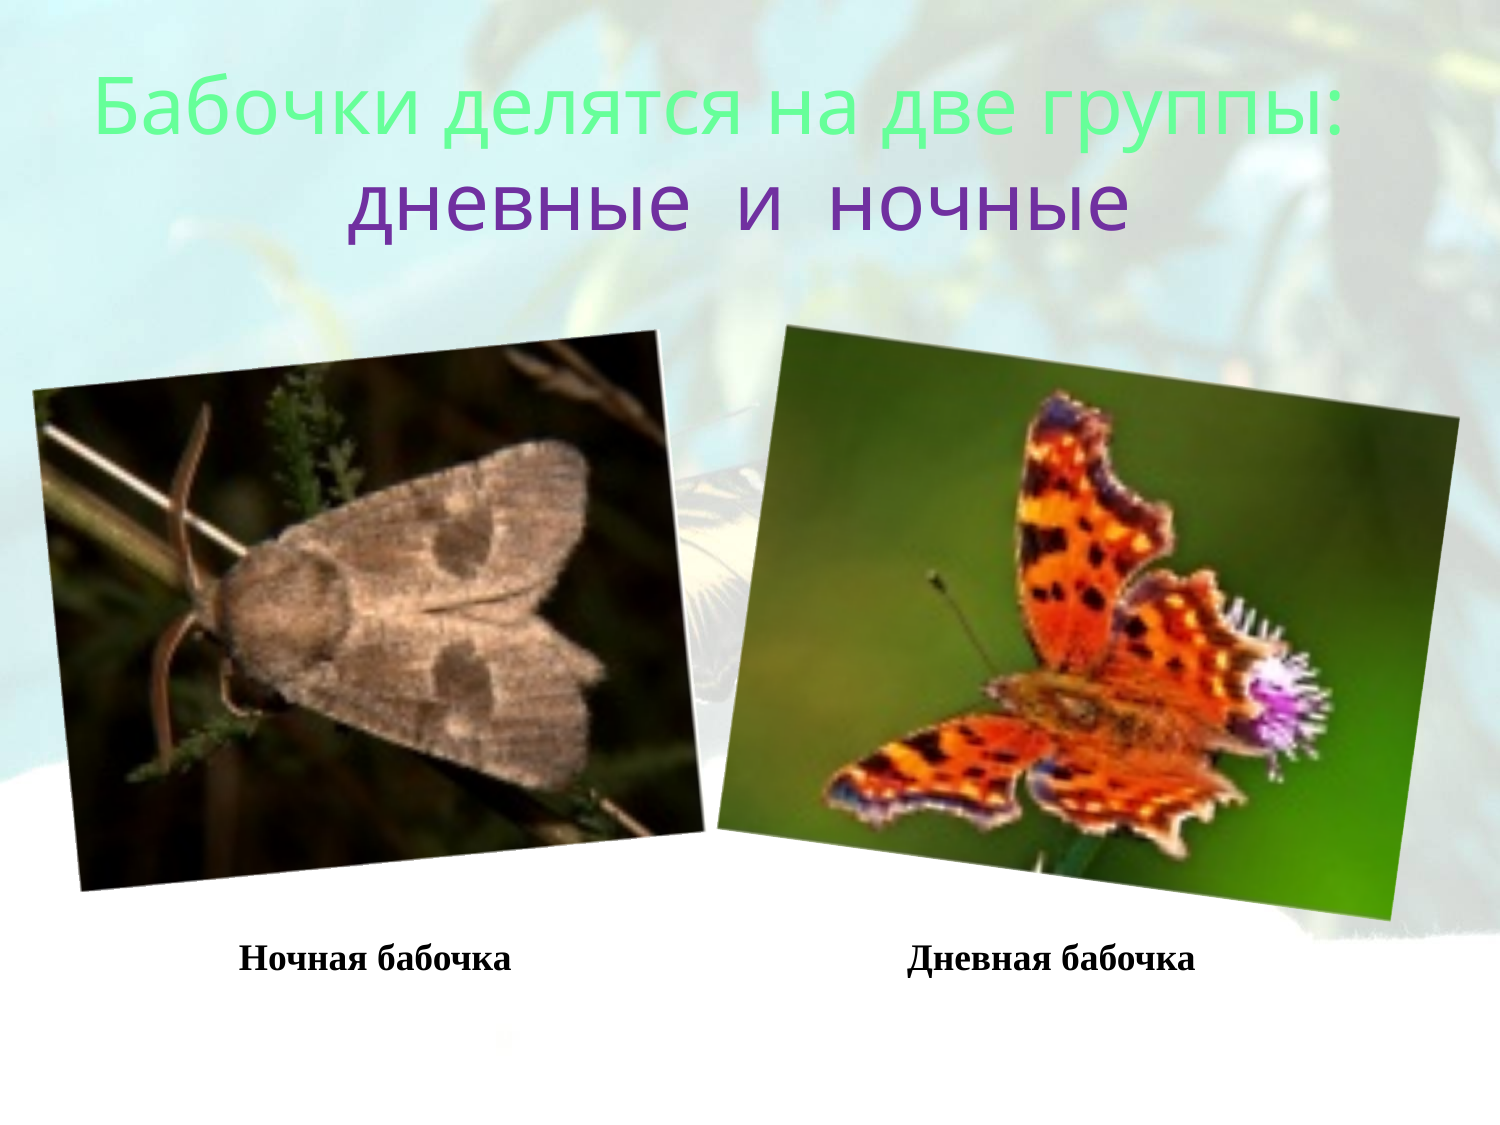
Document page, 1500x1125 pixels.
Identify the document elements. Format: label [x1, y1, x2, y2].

list [747, 367, 1429, 879]
list [54, 357, 686, 863]
picture [0, 0, 1500, 1125]
